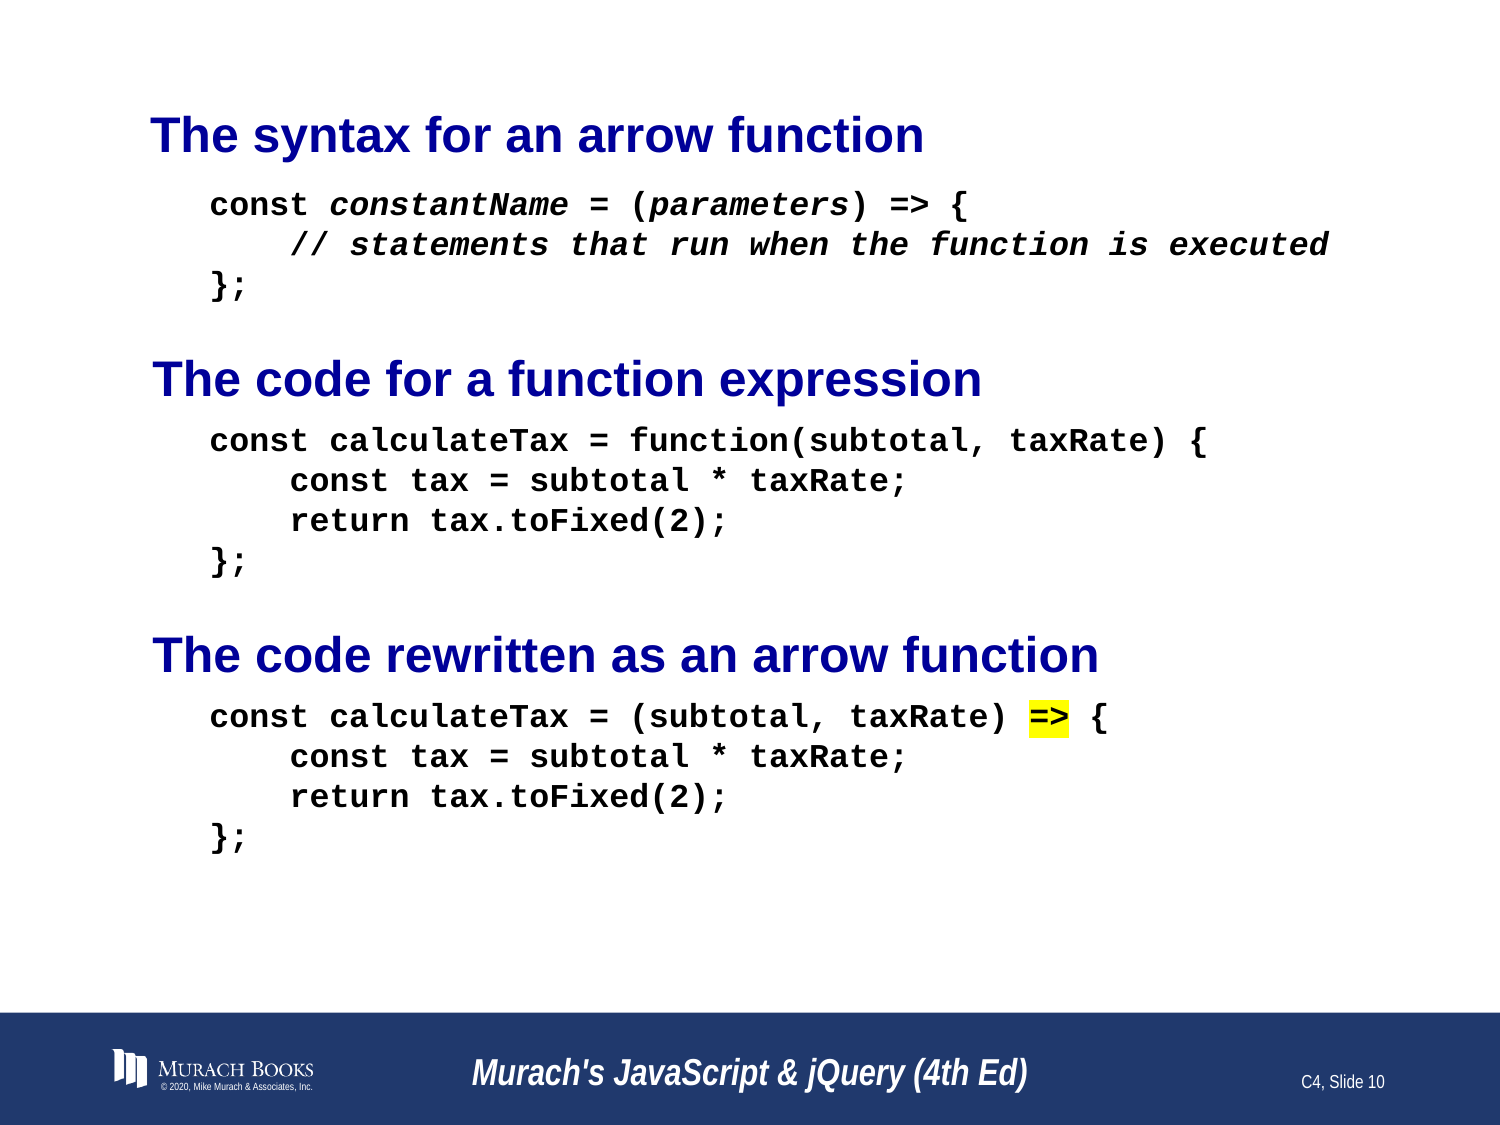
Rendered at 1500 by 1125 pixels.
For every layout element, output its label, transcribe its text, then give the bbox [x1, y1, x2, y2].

slide_number C4, Slide 10 [1087, 1025, 1400, 1100]
footer © 2020, Mike Murach & Associates, Inc. [12, 1025, 463, 1100]
title The syntax for an arrow function [150, 102, 1350, 164]
list const constantName = (parameters) => { // statements that run when the function is executed }; The code for a function expression const calculateTax = function(subtotal, taxRate) { const tax = subtotal * taxRate; return tax.toFixed(2); }; The code rewritten as an arrow function const calculateTax = (subtotal, taxRate) => { const tax = subtotal * taxRate; return tax.toFixed(2); }; [137, 174, 1350, 975]
slide_number Murach's JavaScript & jQuery (4th Ed) [463, 1025, 1050, 1100]
